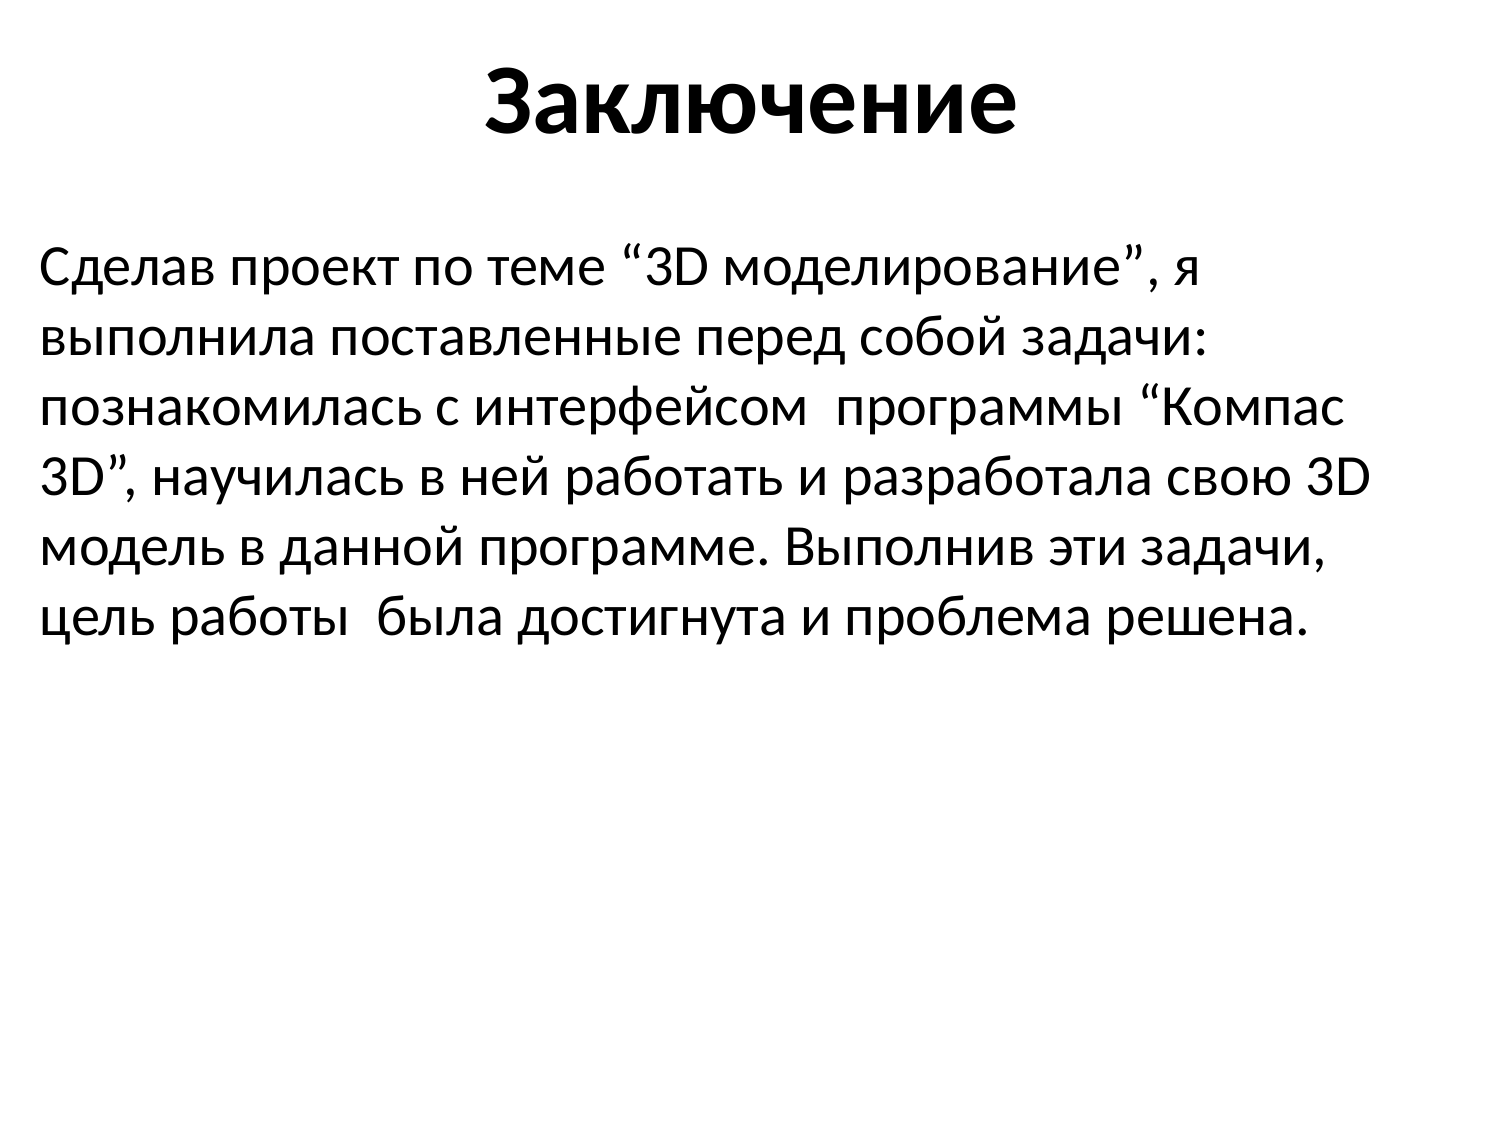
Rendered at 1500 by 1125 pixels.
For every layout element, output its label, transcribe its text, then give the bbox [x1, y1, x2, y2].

title Заключение [76, 0, 1427, 188]
text_box Сделав проект по теме “3D моделирование”, я выполнила поставленные перед собой задачи: познакомилась с интерфейсом программы “Компас 3D”, научилась в ней работать и разработала свою 3D модель в данной программе. Выполнив эти задачи, цель работы была достигнута и проблема решена. [25, 219, 1459, 655]
